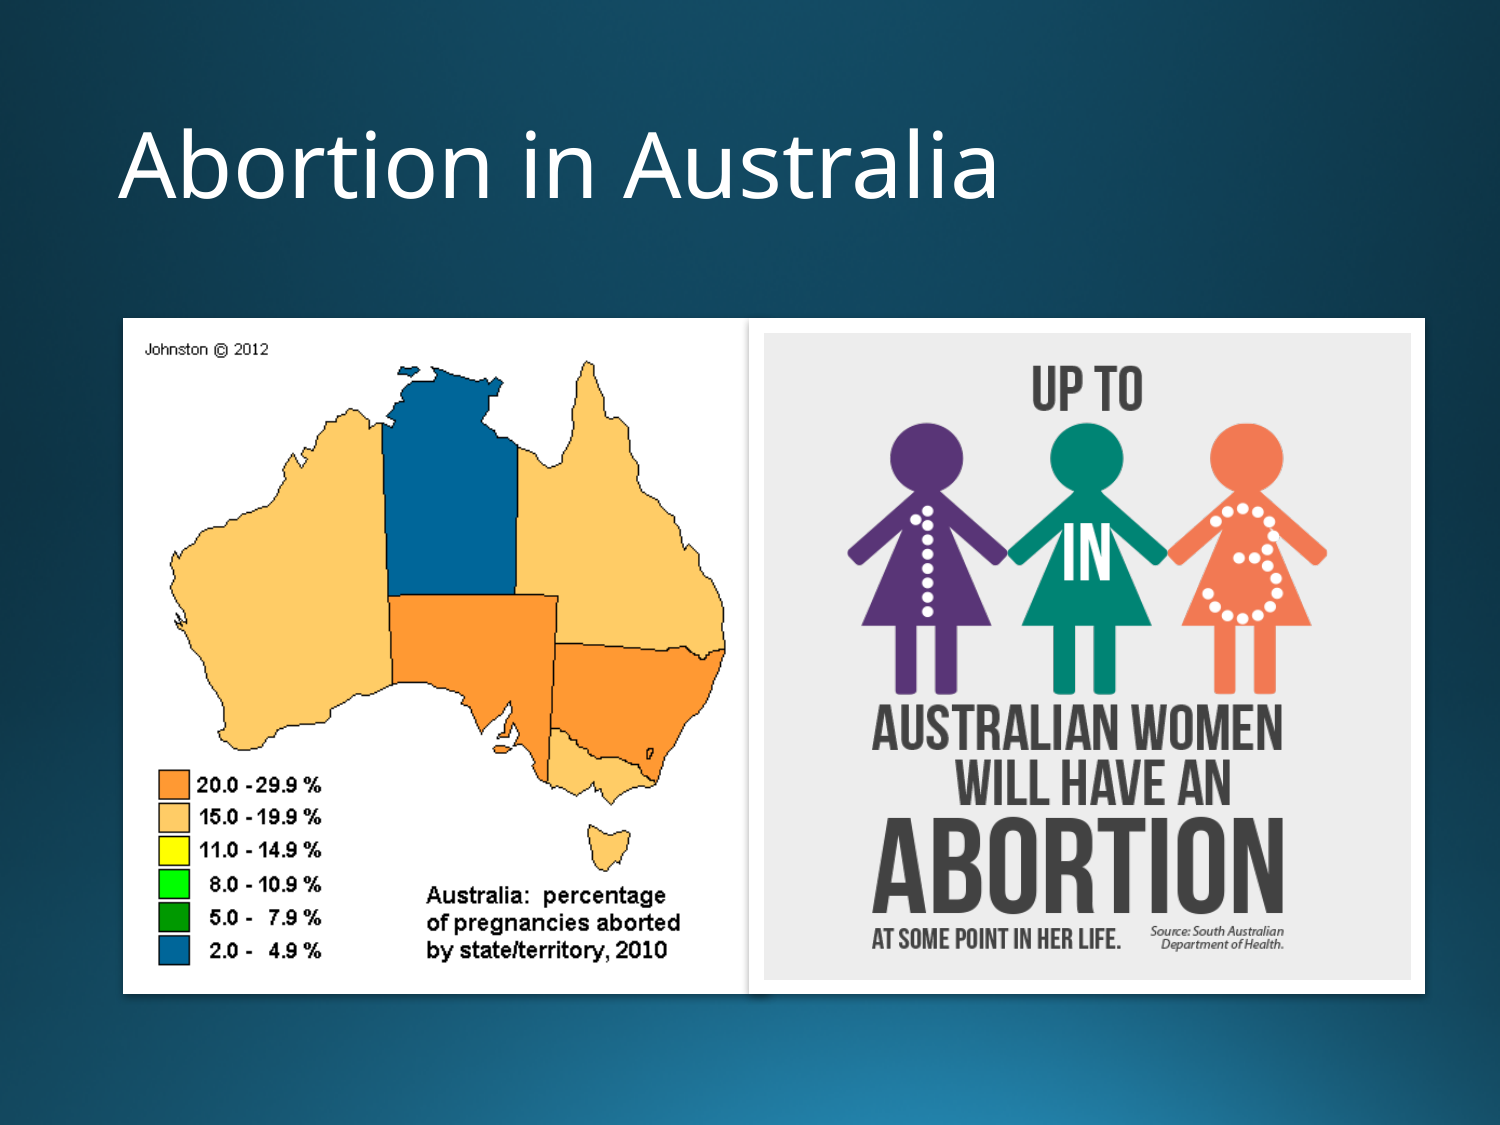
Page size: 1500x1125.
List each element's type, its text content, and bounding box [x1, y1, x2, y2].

picture [0, 0, 1500, 1125]
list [137, 332, 756, 980]
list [763, 332, 1411, 980]
title Abortion in Australia [103, 59, 1397, 278]
